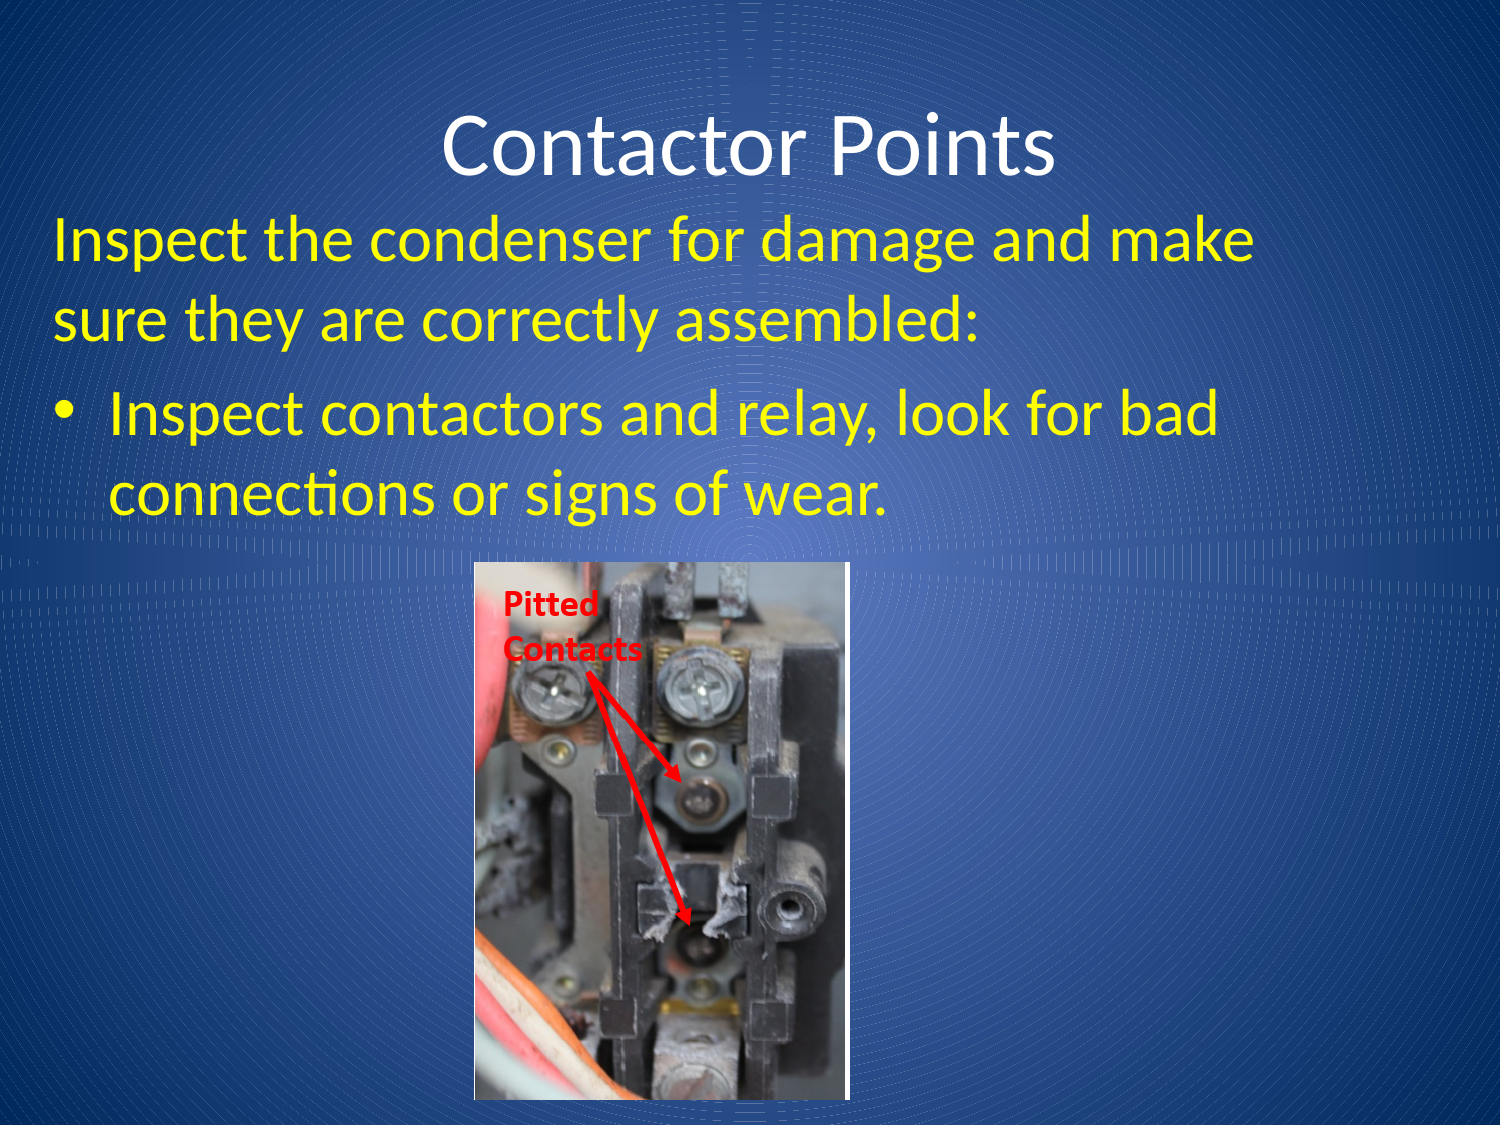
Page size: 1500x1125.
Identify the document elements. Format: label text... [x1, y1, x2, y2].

picture [473, 562, 851, 1101]
title Contactor Points [75, 45, 1425, 233]
list Inspect the condenser for damage and make sure they are correctly assembled: Inspect contactors and relay, look for bad connections or signs of wear. [37, 187, 1388, 1068]
